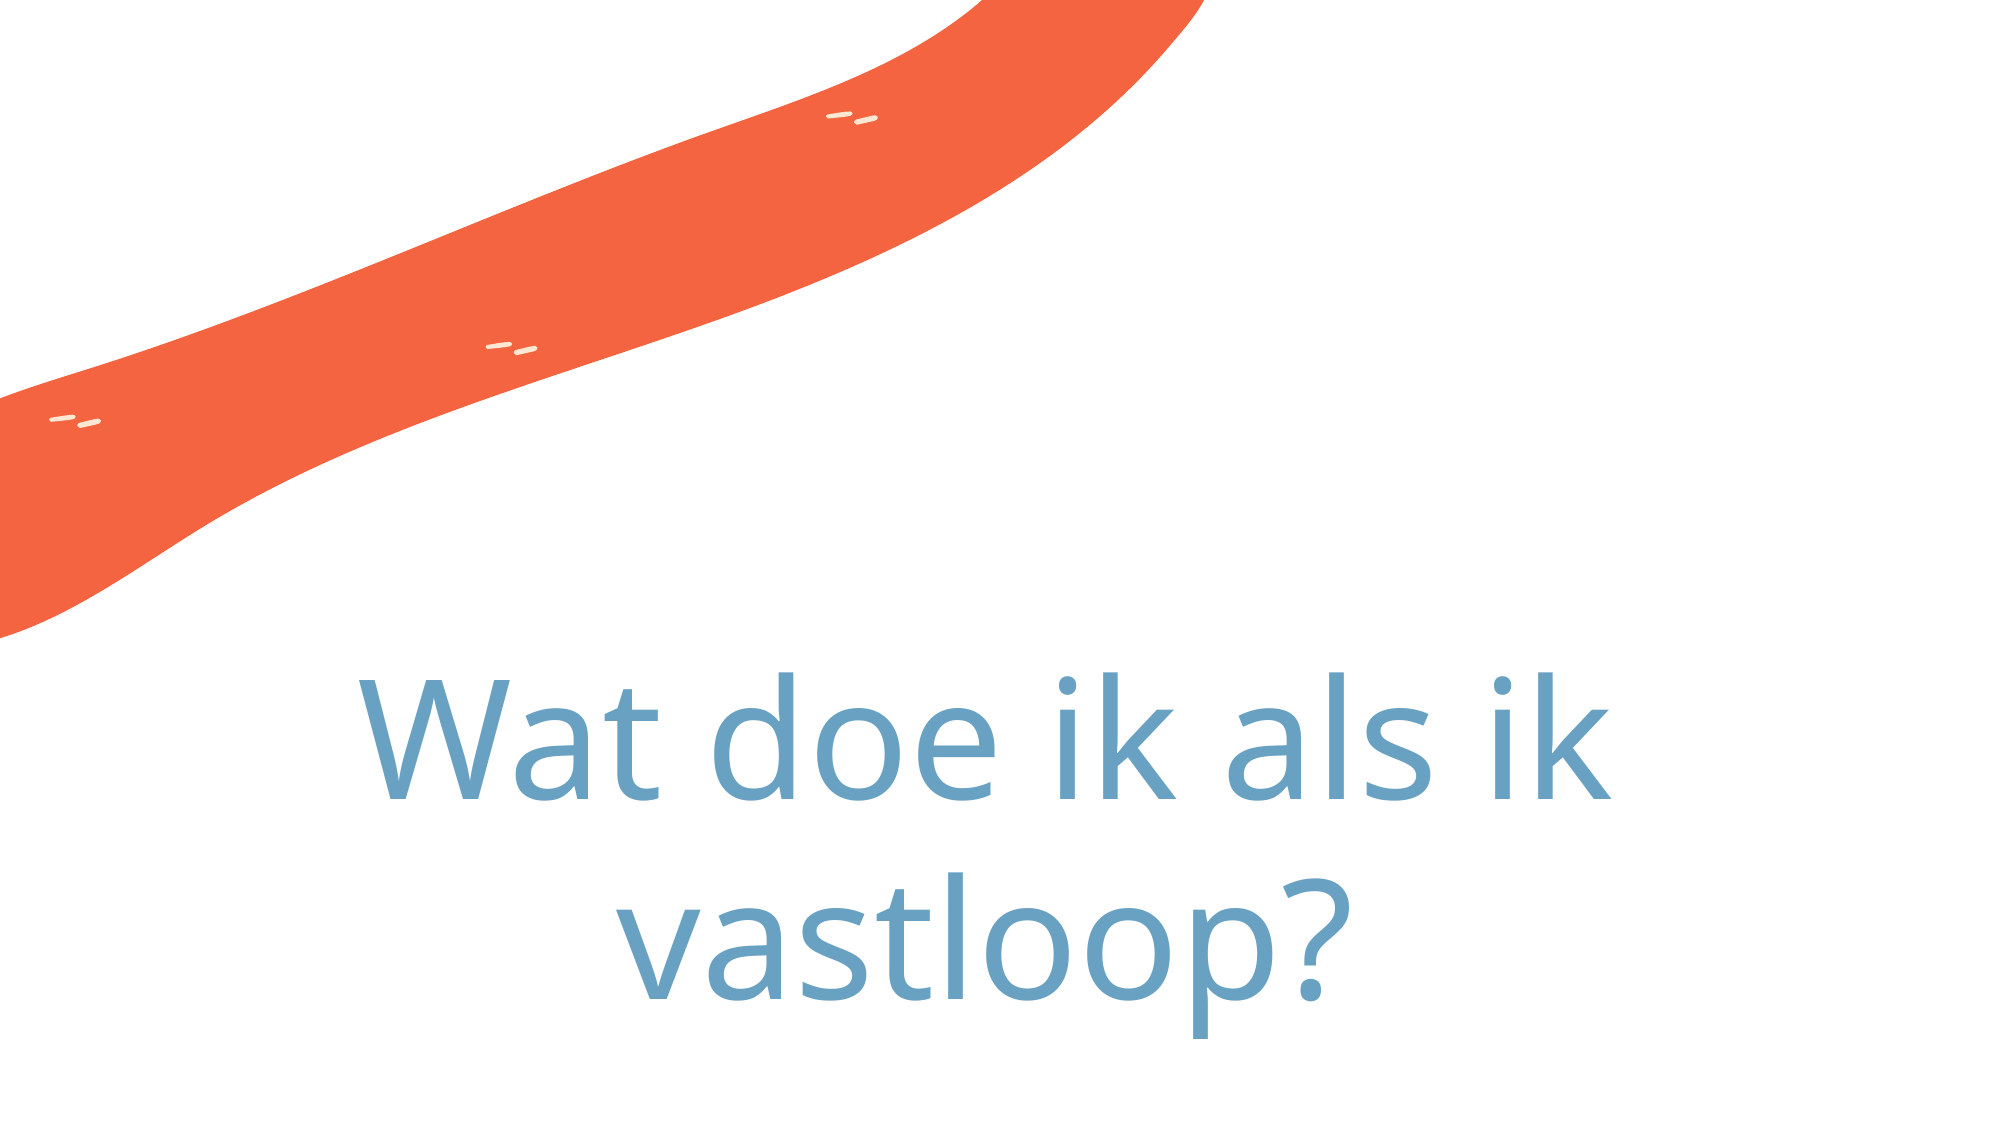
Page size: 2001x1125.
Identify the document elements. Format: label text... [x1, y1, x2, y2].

title Wat doe ik als ik vastloop? [66, 821, 1905, 1048]
